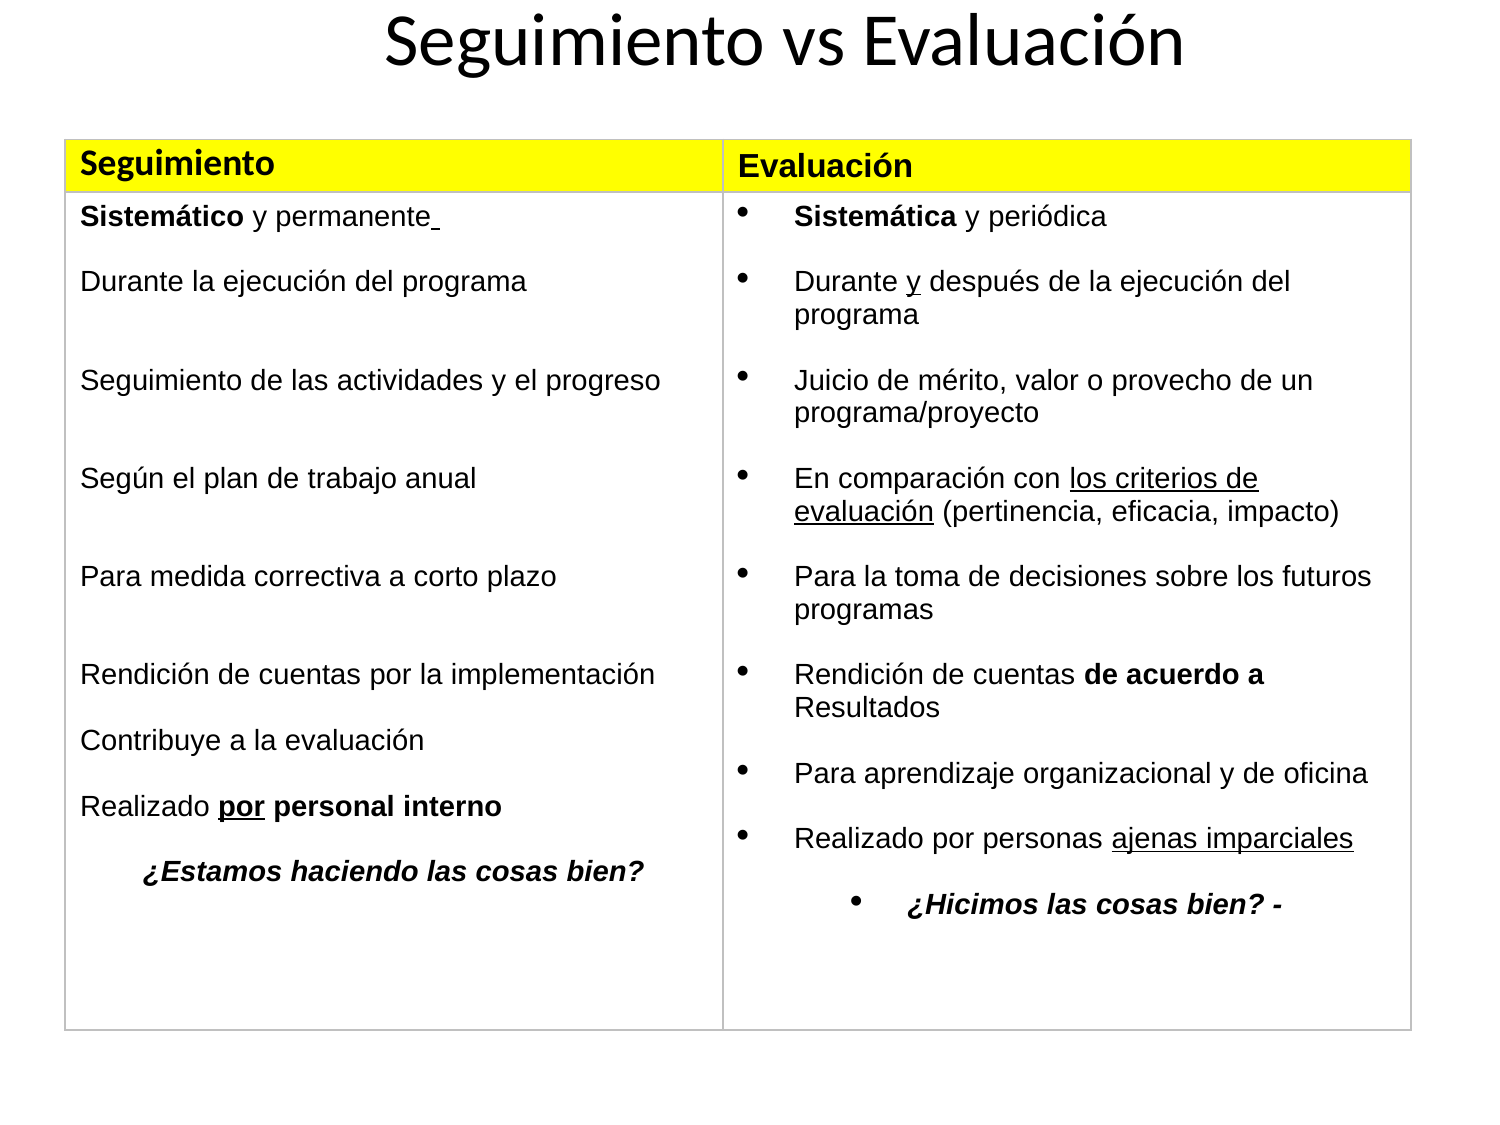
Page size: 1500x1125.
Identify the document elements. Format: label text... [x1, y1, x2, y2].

table_header Seguimiento [66, 140, 722, 191]
title Seguimiento vs Evaluación [147, 0, 1424, 72]
table_header Evaluación [724, 140, 1410, 191]
table_cell Sistemática y periódica Durante y después de la ejecución del programa Juicio de mérito, valor o provecho de un programa/proyecto En comparación con los criterios de evaluación (pertinencia, eficacia, impacto) Para la toma de decisiones sobre los futuros programas Rendición de cuentas de acuerdo a Resultados Para aprendizaje organizacional y de oficina Realizado por personas ajenas imparciales ¿Hicimos las cosas bien? - [724, 193, 1410, 1029]
table_cell Sistemático y permanente Durante la ejecución del programa Seguimiento de las actividades y el progreso Según el plan de trabajo anual Para medida correctiva a corto plazo Rendición de cuentas por la implementación Contribuye a la evaluación Realizado por personal interno ¿Estamos haciendo las cosas bien? [66, 193, 722, 1029]
